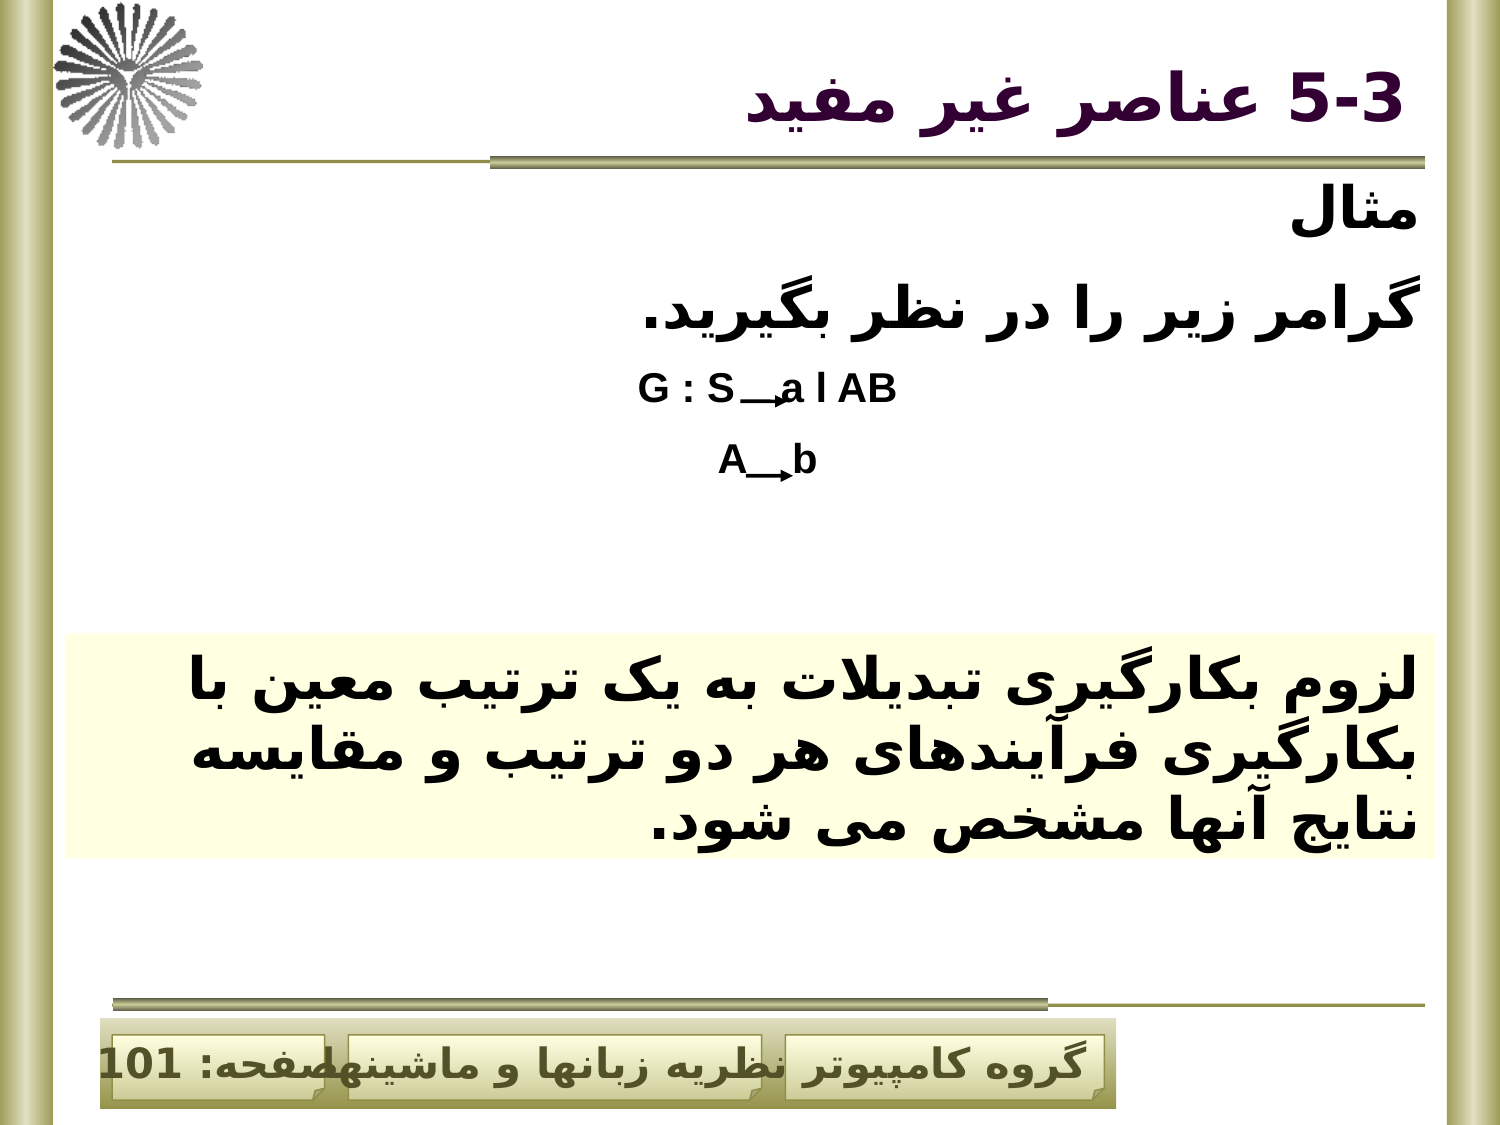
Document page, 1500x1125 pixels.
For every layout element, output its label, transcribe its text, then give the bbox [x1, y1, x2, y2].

title 5-3 عناصر غیر مفید [147, 42, 1423, 147]
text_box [99, 162, 1436, 504]
text_box لزوم بکارگیری تبدیلات به یک ترتیب معین با بکارگیری فرآیندهای هر دو ترتیب و مقایسه نتایج آنها مشخص می شود. [64, 633, 1436, 859]
